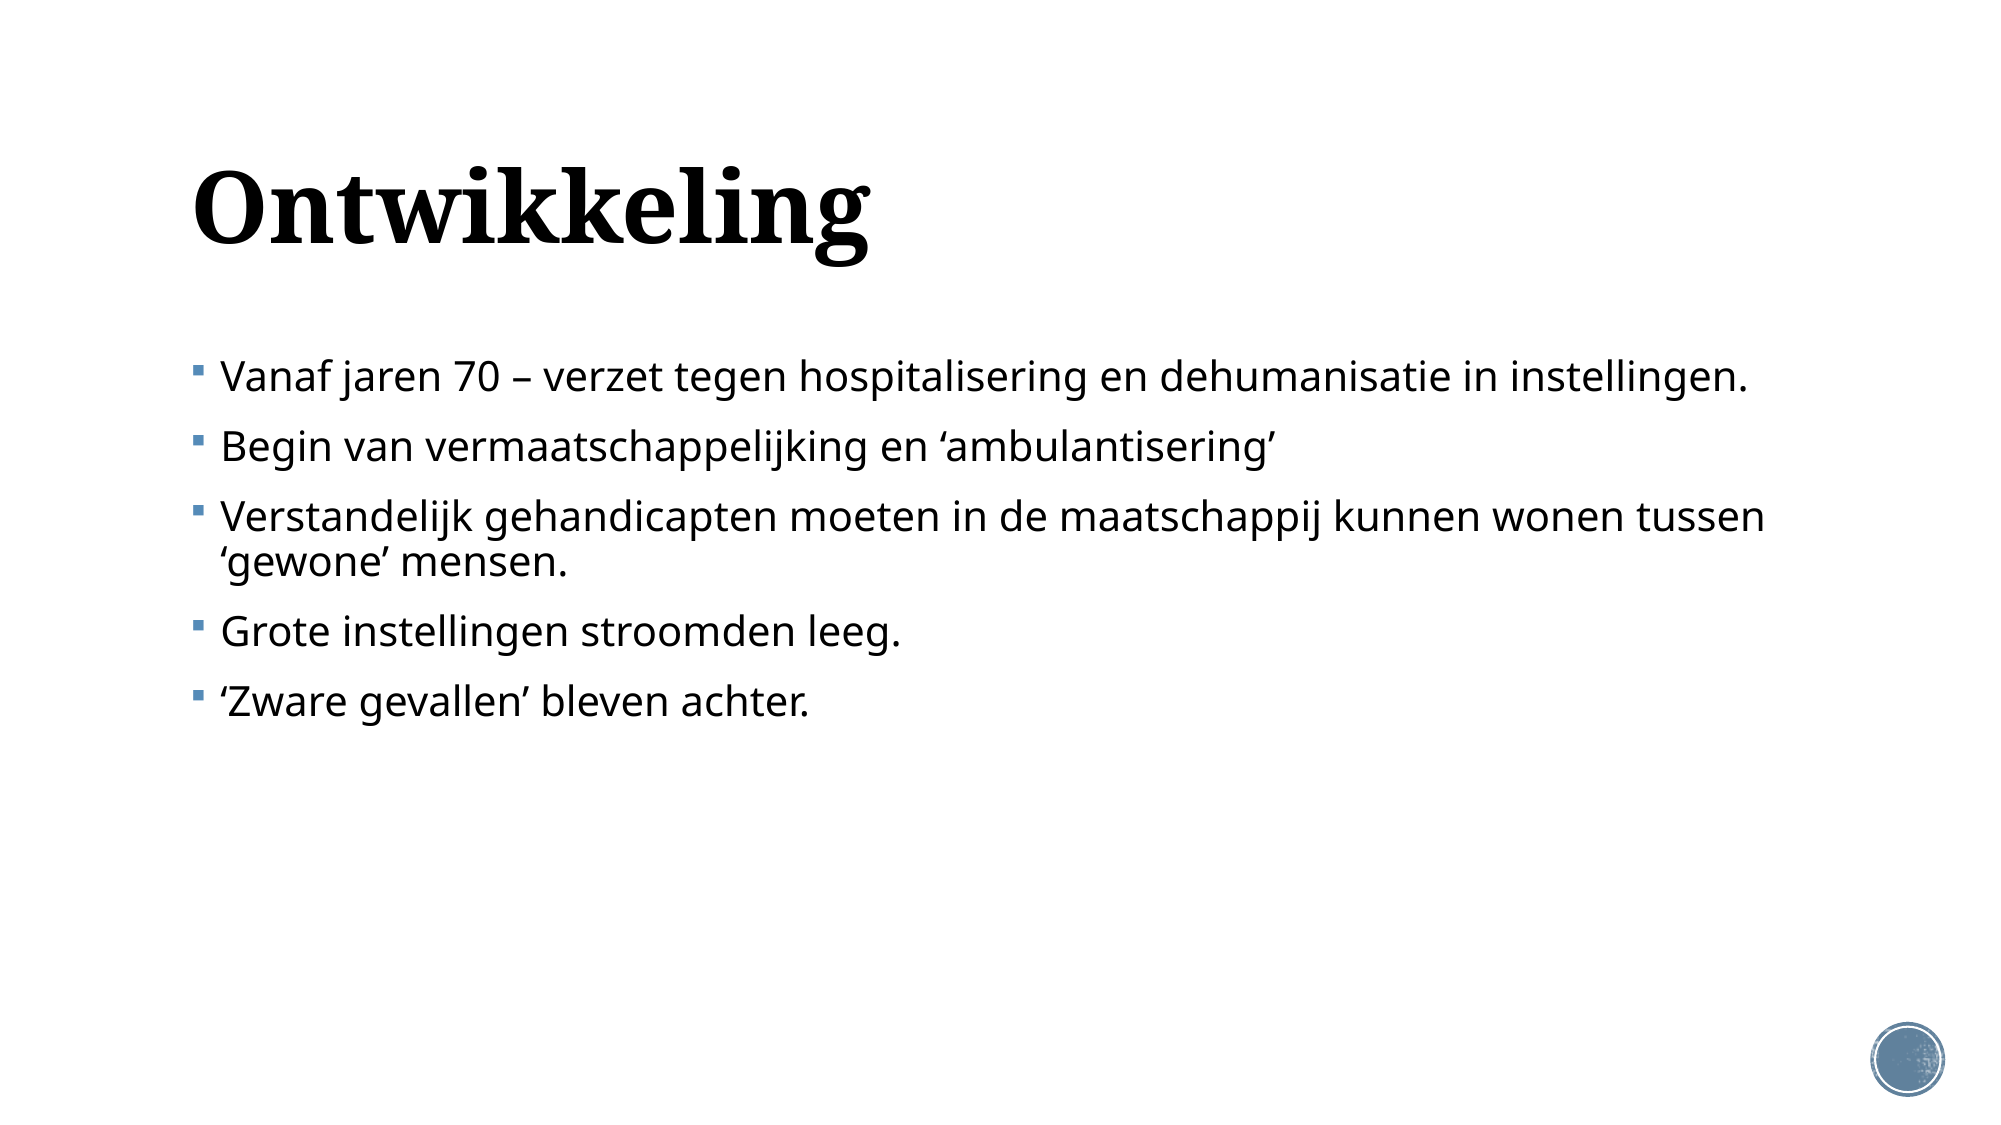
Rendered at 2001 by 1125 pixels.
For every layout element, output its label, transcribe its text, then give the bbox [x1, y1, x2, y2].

title Ontwikkeling [175, 79, 1826, 344]
list Vanaf jaren 70 – verzet tegen hospitalisering en dehumanisatie in instellingen. Begin van vermaatschappelijking en ‘ambulantisering’ Verstandelijk gehandicapten moeten in de maatschappij kunnen wonen tussen ‘gewone’ mensen. Grote instellingen stroomden leeg. ‘Zware gevallen’ bleven achter. [175, 348, 1826, 1013]
